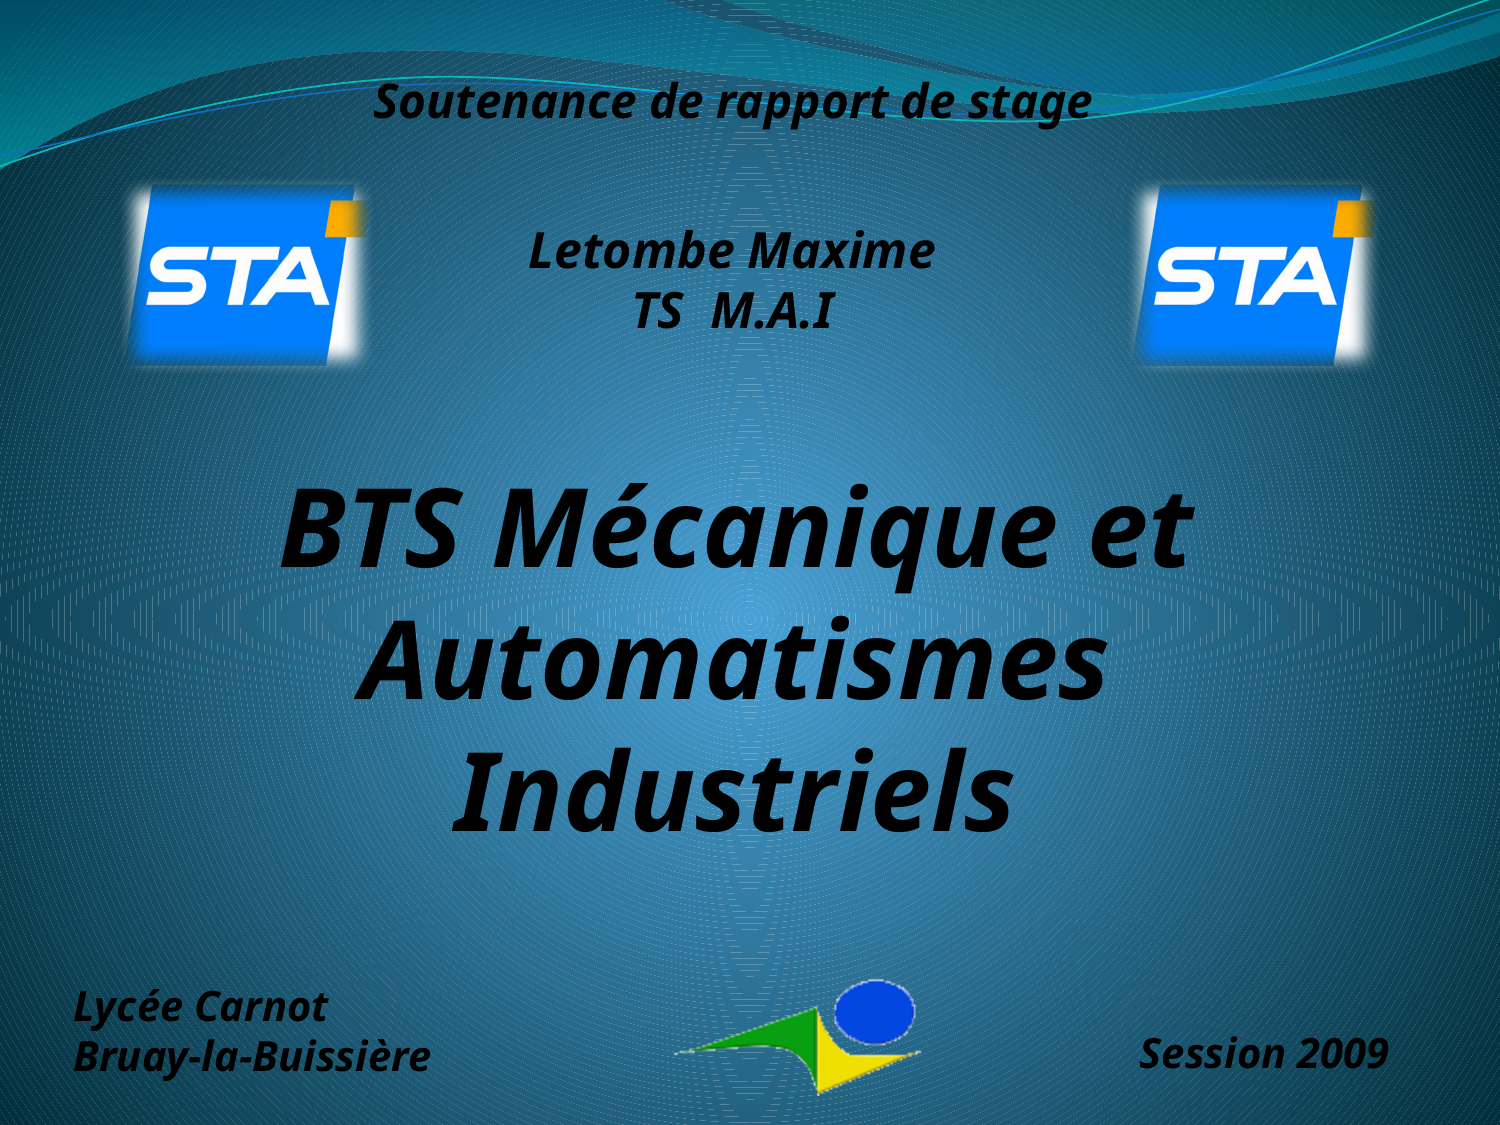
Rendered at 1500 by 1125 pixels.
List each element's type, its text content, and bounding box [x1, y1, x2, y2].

picture [667, 972, 931, 1096]
text_box [1101, 58, 1418, 120]
subtitle Soutenance de rapport de stage [93, 0, 1383, 138]
text_box Session 2009 [1125, 1019, 1477, 1085]
text_box Letombe Maxime TS M.A.I [480, 210, 985, 346]
picture [1124, 175, 1383, 377]
picture [116, 175, 376, 377]
text_box Lycée Carnot Bruay-la-Buissière [58, 972, 610, 1088]
title BTS Mécanique et Automatismes Industriels [93, 457, 1382, 854]
